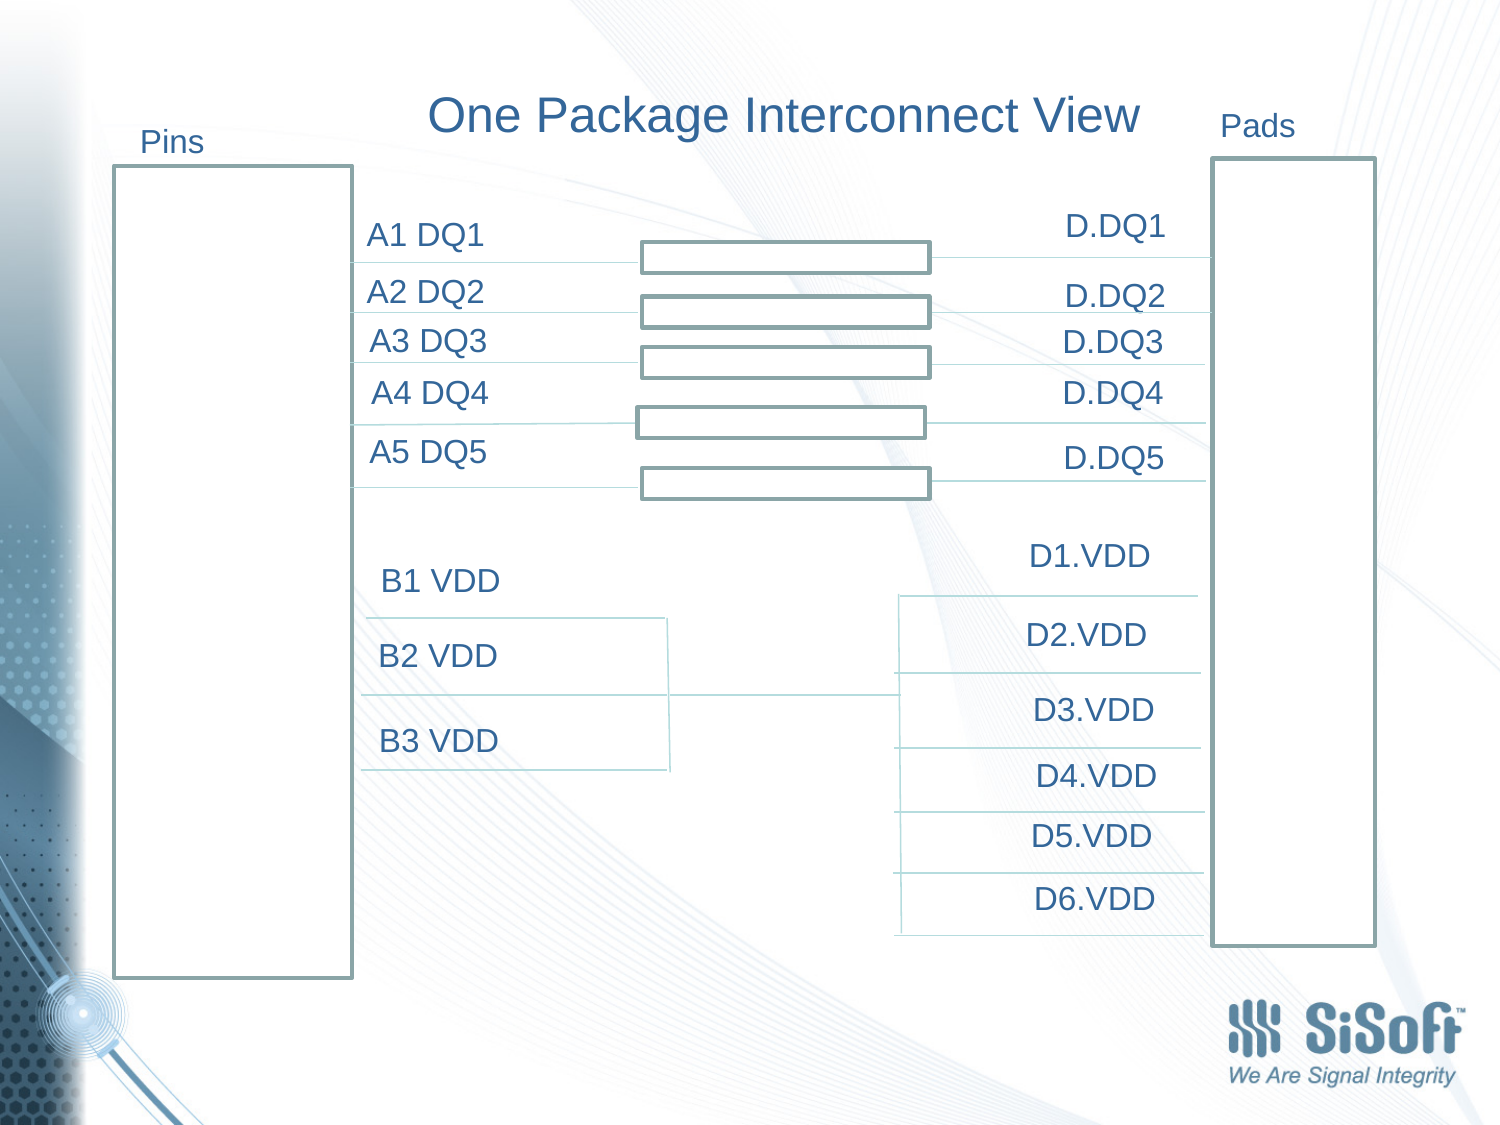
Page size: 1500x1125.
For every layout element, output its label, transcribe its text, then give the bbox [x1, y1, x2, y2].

text_box D5.VDD [1016, 807, 1199, 811]
text_box D.DQ4 [1047, 373, 1189, 419]
text_box D2.VDD [1010, 605, 1194, 661]
text_box Pins [125, 112, 232, 168]
text_box [1210, 156, 1377, 948]
text_box A3 DQ3 [354, 321, 538, 361]
text_box A1 DQ1 [351, 205, 550, 261]
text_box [898, 700, 902, 934]
text_box D.DQ2 [1049, 266, 1184, 311]
text_box D5.VDD [1016, 821, 1199, 862]
text_box A2 DQ2 [351, 270, 538, 312]
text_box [898, 593, 902, 694]
text_box [640, 466, 932, 501]
text_box [640, 345, 932, 380]
text_box D.DQ1 [1050, 196, 1200, 252]
text_box [640, 294, 932, 330]
text_box A5 DQ5 [354, 433, 538, 478]
text_box D6.VDD [1019, 880, 1203, 925]
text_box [666, 617, 671, 773]
text_box D.DQ5 [1048, 429, 1205, 480]
text_box B3 VDD [364, 711, 547, 767]
text_box B2 VDD [363, 627, 547, 682]
text_box Pads [1205, 96, 1364, 152]
text_box D.DQ3 [1047, 321, 1187, 363]
text_box D1.VDD [1014, 526, 1198, 581]
text_box [112, 164, 354, 980]
text_box [640, 240, 932, 275]
text_box [635, 405, 927, 440]
text_box D4.VDD [1020, 746, 1204, 802]
picture [0, 0, 1500, 1125]
text_box A4 DQ4 [356, 371, 550, 419]
text_box One Package Interconnect View [412, 74, 1184, 150]
text_box B1 VDD [365, 552, 549, 607]
text_box D3.VDD [1018, 681, 1201, 735]
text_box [349, 422, 638, 426]
